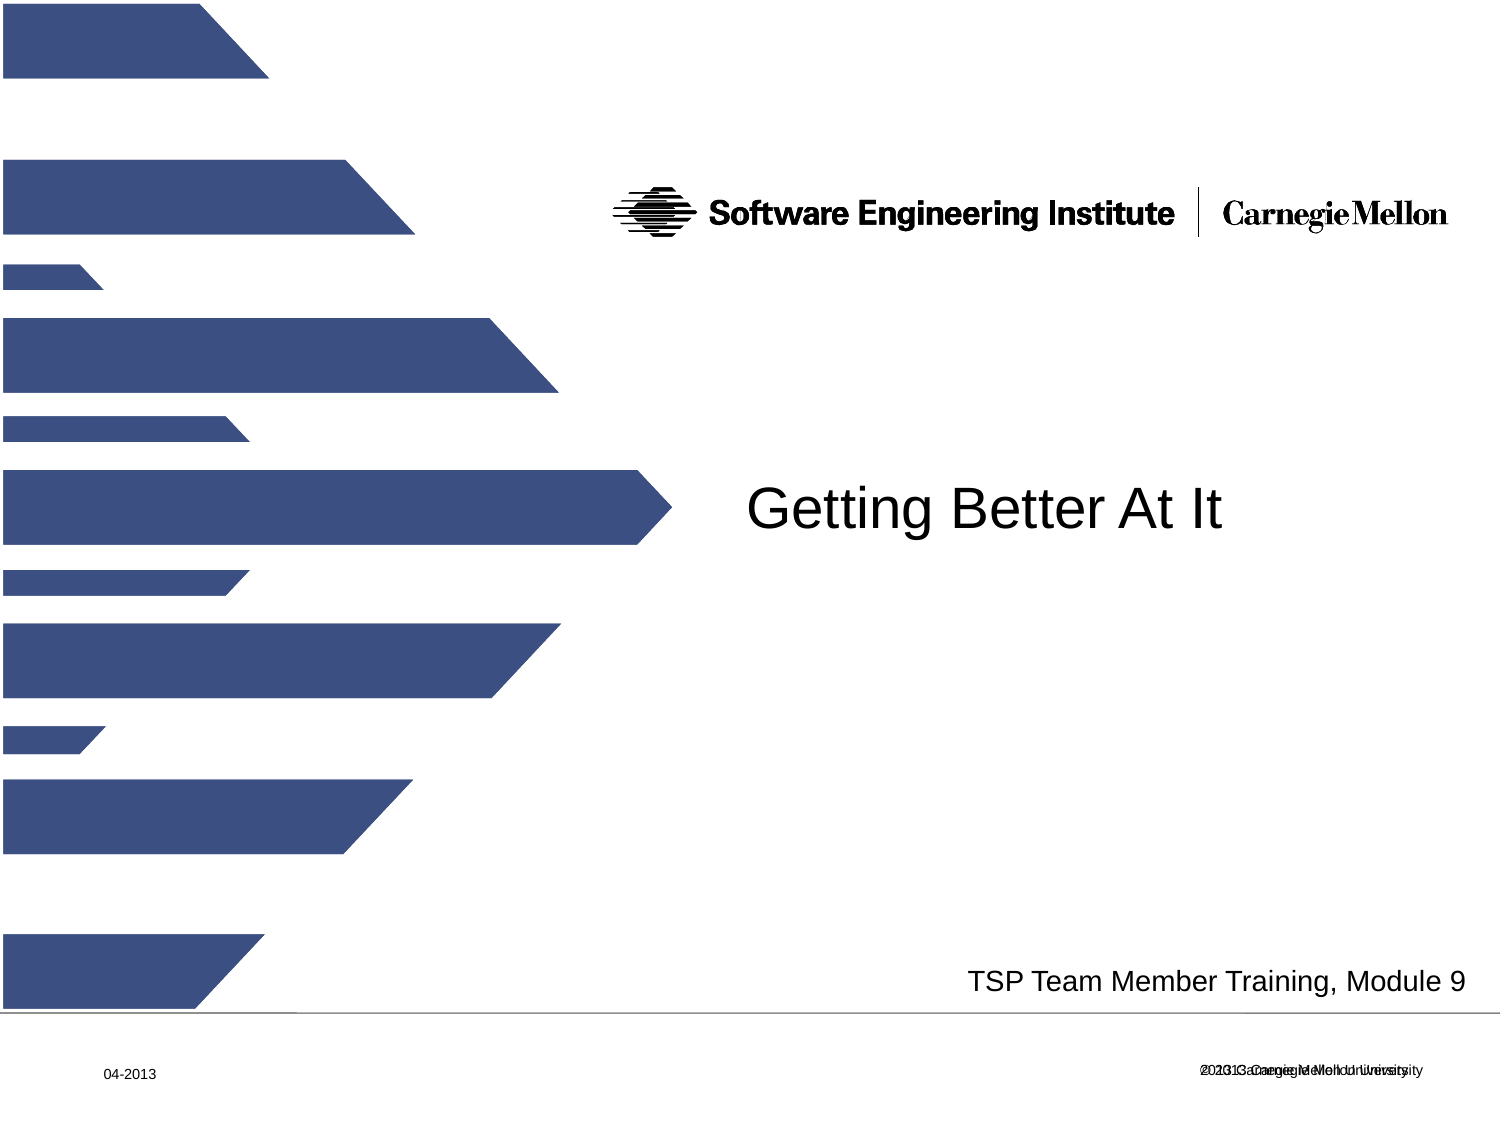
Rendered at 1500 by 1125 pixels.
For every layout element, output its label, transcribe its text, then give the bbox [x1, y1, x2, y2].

text_box [168, 336, 647, 413]
text_box TSP Team Member Training, Module 9 [952, 955, 1482, 1005]
text_box Getting Better At It [731, 463, 1239, 548]
